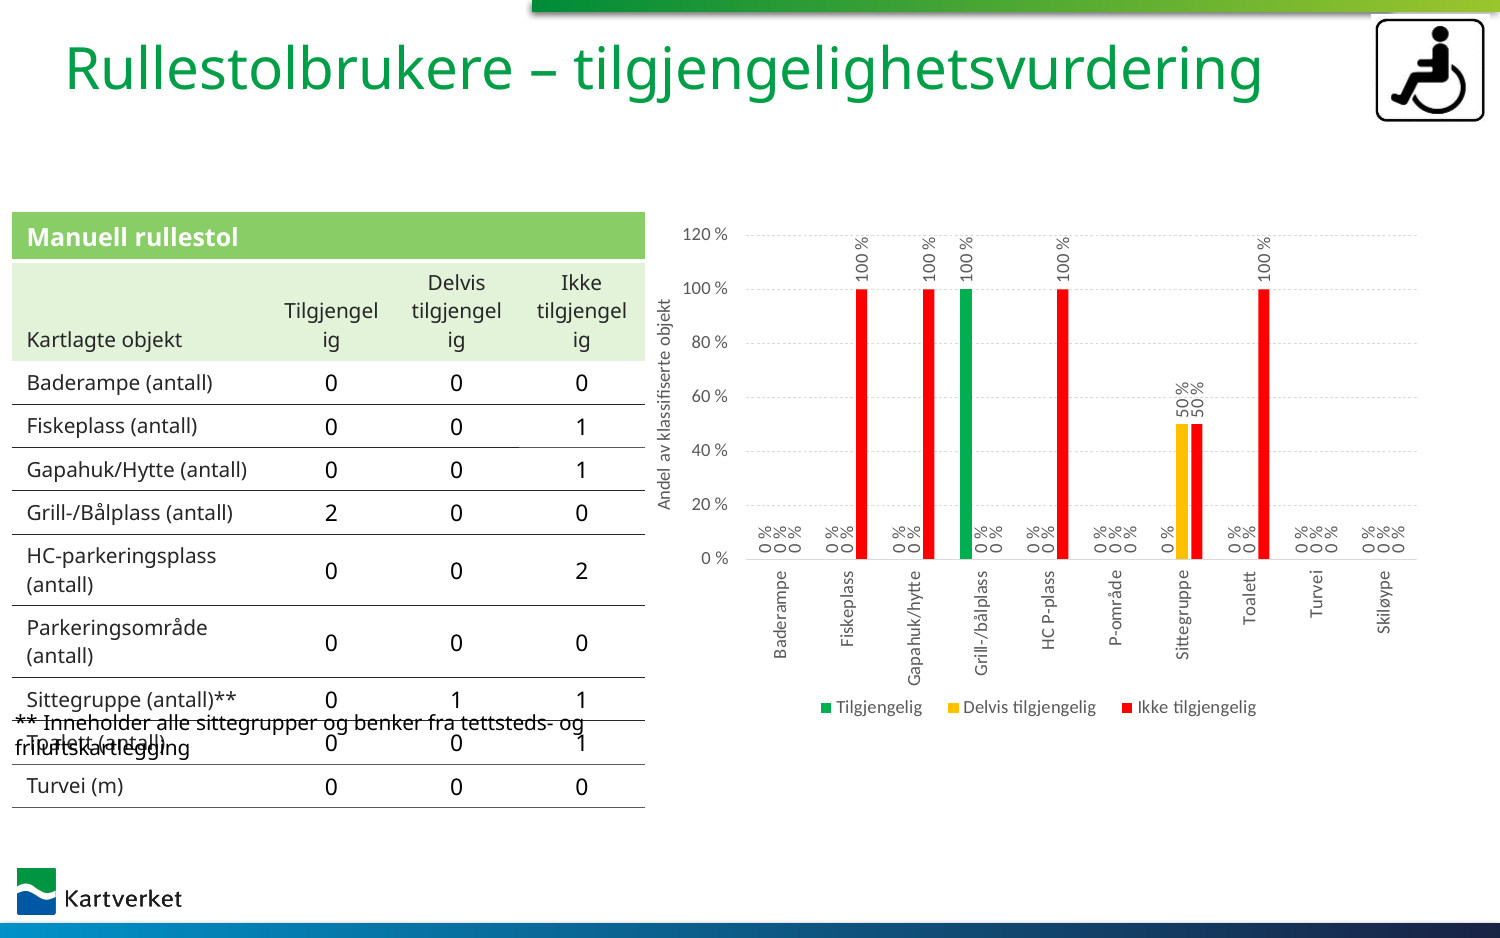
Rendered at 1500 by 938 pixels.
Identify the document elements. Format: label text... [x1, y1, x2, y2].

table_cell 0 [394, 535, 519, 605]
table_cell 0 [519, 361, 638, 404]
table_cell 1 [519, 448, 638, 490]
table_cell Ikke tilgjengelig [519, 263, 638, 361]
table_cell HC-parkeringsplass (antall) [12, 535, 269, 605]
text_box ** Inneholder alle sittegrupper og benker fra tettsteds- og friluftskartlegging [0, 702, 745, 768]
table_cell Fiskeplass (antall) [12, 405, 269, 447]
table_cell 0 [394, 448, 519, 490]
table_cell Kartlagte objekt [12, 263, 269, 361]
table_cell 2 [269, 491, 394, 534]
table_cell 0 [394, 361, 519, 404]
table_cell Gapahuk/Hytte (antall) [12, 448, 269, 490]
picture [1371, 13, 1491, 127]
table_cell 1 [394, 678, 519, 702]
table_cell 0 [519, 491, 638, 534]
table_cell 0 [519, 768, 645, 807]
table_cell 0 [269, 768, 394, 807]
table_header Manuell rullestol [12, 212, 645, 259]
table_cell 0 [269, 405, 394, 447]
table_cell Tilgjengelig [269, 263, 394, 361]
text_box Rullestolbrukere – tilgjengelighetsvurdering [49, 12, 1372, 109]
table_cell 1 [519, 678, 638, 702]
table_cell Turvei (m) [12, 768, 269, 807]
table_cell 0 [394, 405, 519, 447]
table_cell 0 [269, 606, 394, 677]
table_cell 2 [519, 535, 638, 605]
table_cell 0 [269, 678, 394, 702]
table_cell 0 [269, 361, 394, 404]
table_cell Delvis tilgjengelig [394, 263, 519, 361]
table_cell Sittegruppe (antall)** [12, 678, 269, 702]
table_cell 0 [269, 448, 394, 490]
table_cell 1 [519, 405, 638, 447]
table_cell 0 [519, 606, 638, 677]
picture [643, 218, 1427, 728]
table_cell Grill-/Bålplass (antall) [12, 491, 269, 534]
table_cell 0 [394, 768, 519, 807]
table_cell 0 [394, 606, 519, 677]
table_cell Parkeringsområde (antall) [12, 606, 269, 677]
table_cell 0 [269, 535, 394, 605]
table_cell Baderampe (antall) [12, 361, 269, 404]
table_cell 0 [394, 491, 519, 534]
